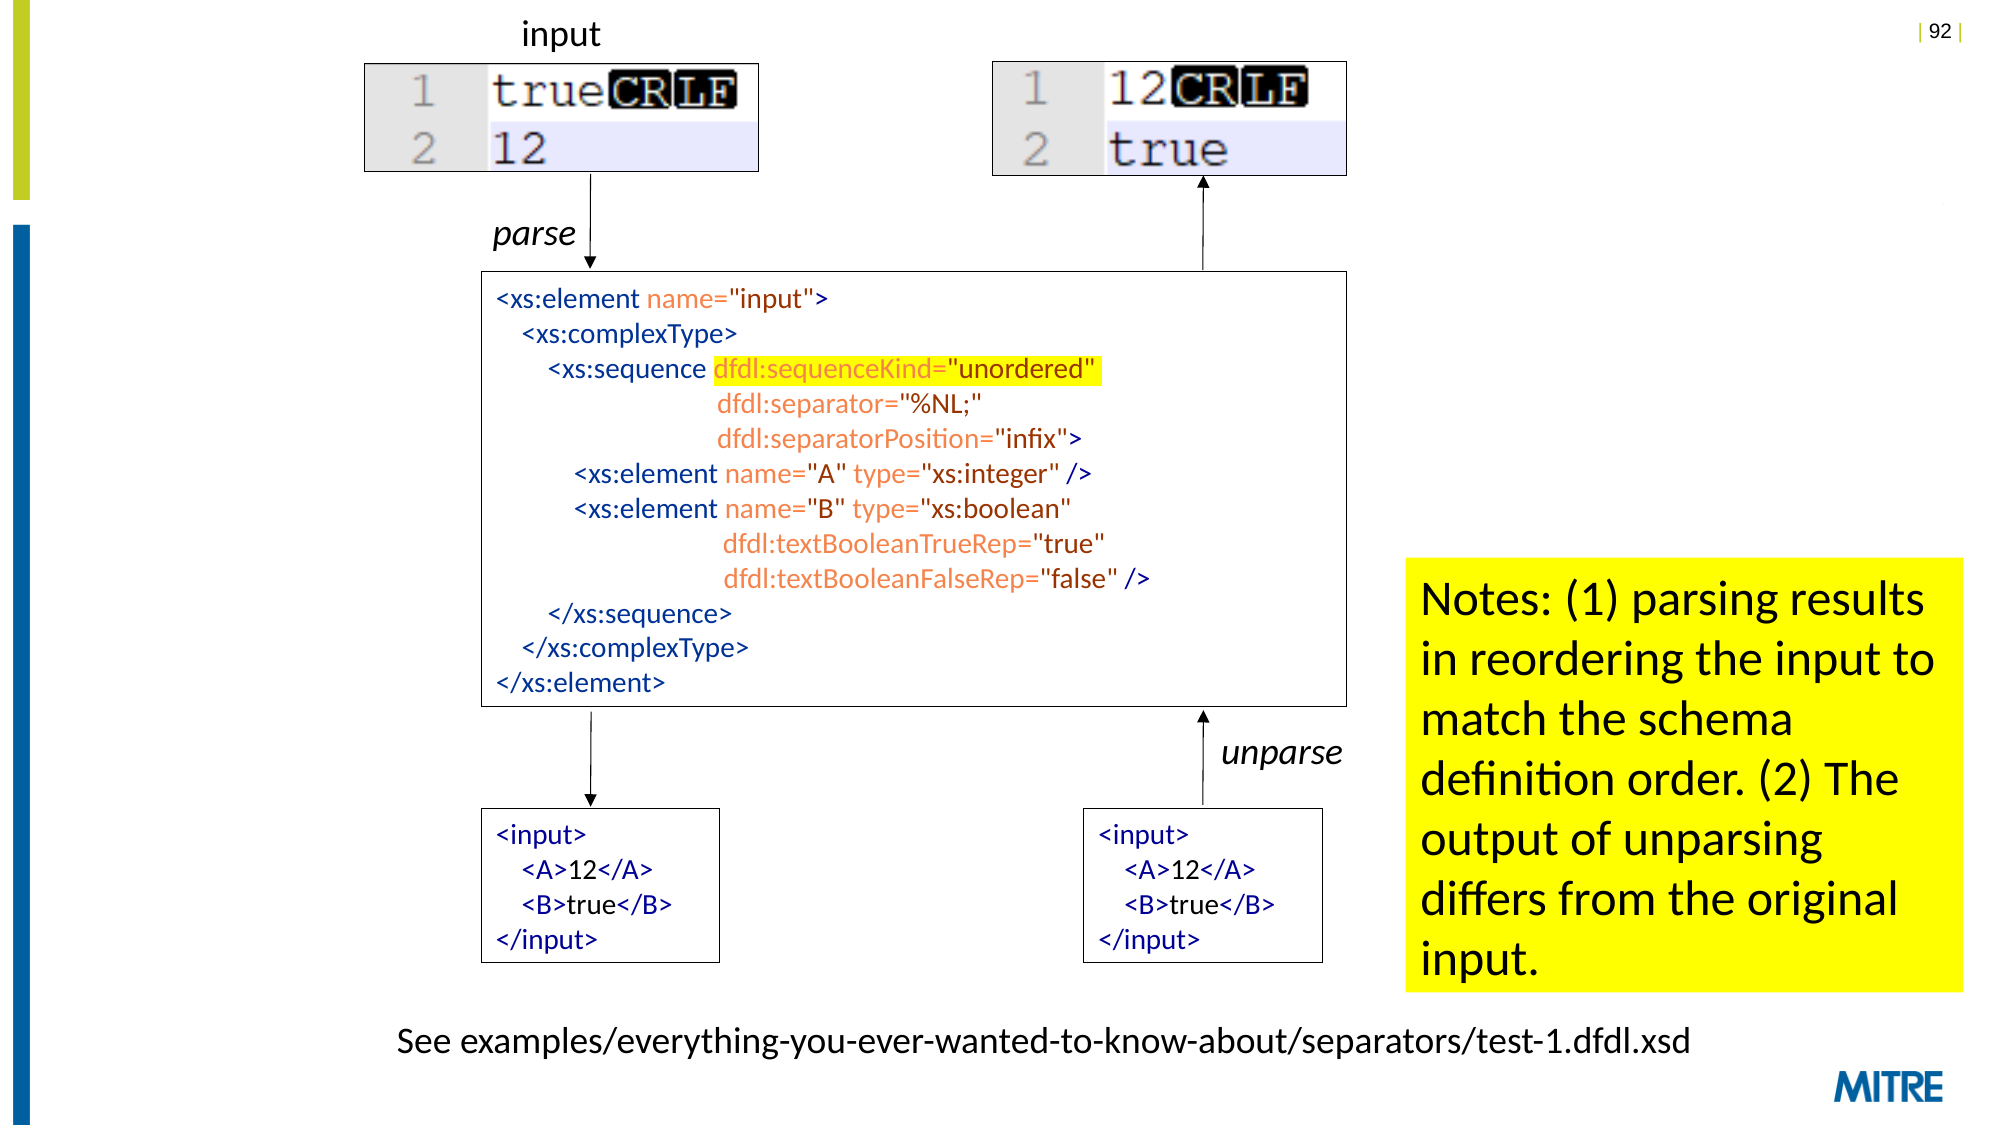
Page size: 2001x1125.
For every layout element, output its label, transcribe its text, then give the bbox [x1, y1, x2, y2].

text_box <input> <A>12</A> <B>true</B> </input> [1083, 808, 1323, 963]
text_box unparse [1206, 719, 1367, 780]
picture [992, 61, 1347, 176]
text_box input [506, 2, 617, 62]
text_box <input> <A>12</A> <B>true</B> </input> [481, 808, 720, 963]
text_box Notes: (1) parsing results in reordering the input to match the schema definition order. (2) The output of unparsing differs from the original input. [1405, 557, 1964, 993]
text_box parse [477, 200, 589, 261]
picture [364, 63, 759, 173]
text_box See examples/everything-you-ever-wanted-to-know-about/separators/test-1.dfdl.xsd [382, 1008, 1708, 1069]
picture [1834, 1068, 1945, 1109]
text_box <xs:element name="input"> <xs:complexType> <xs:sequence dfdl:sequenceKind="unordered" dfdl:separator="%NL;" dfdl:separatorPosition="infix"> <xs:element name="A" type="xs:integer" /> <xs:element name="B" type="xs:boolean" dfdl:textBooleanTrueRep="true" dfdl:textBooleanFalseRep="false" /> </xs:sequence> </xs:complexType> </xs:element> [481, 271, 1347, 707]
